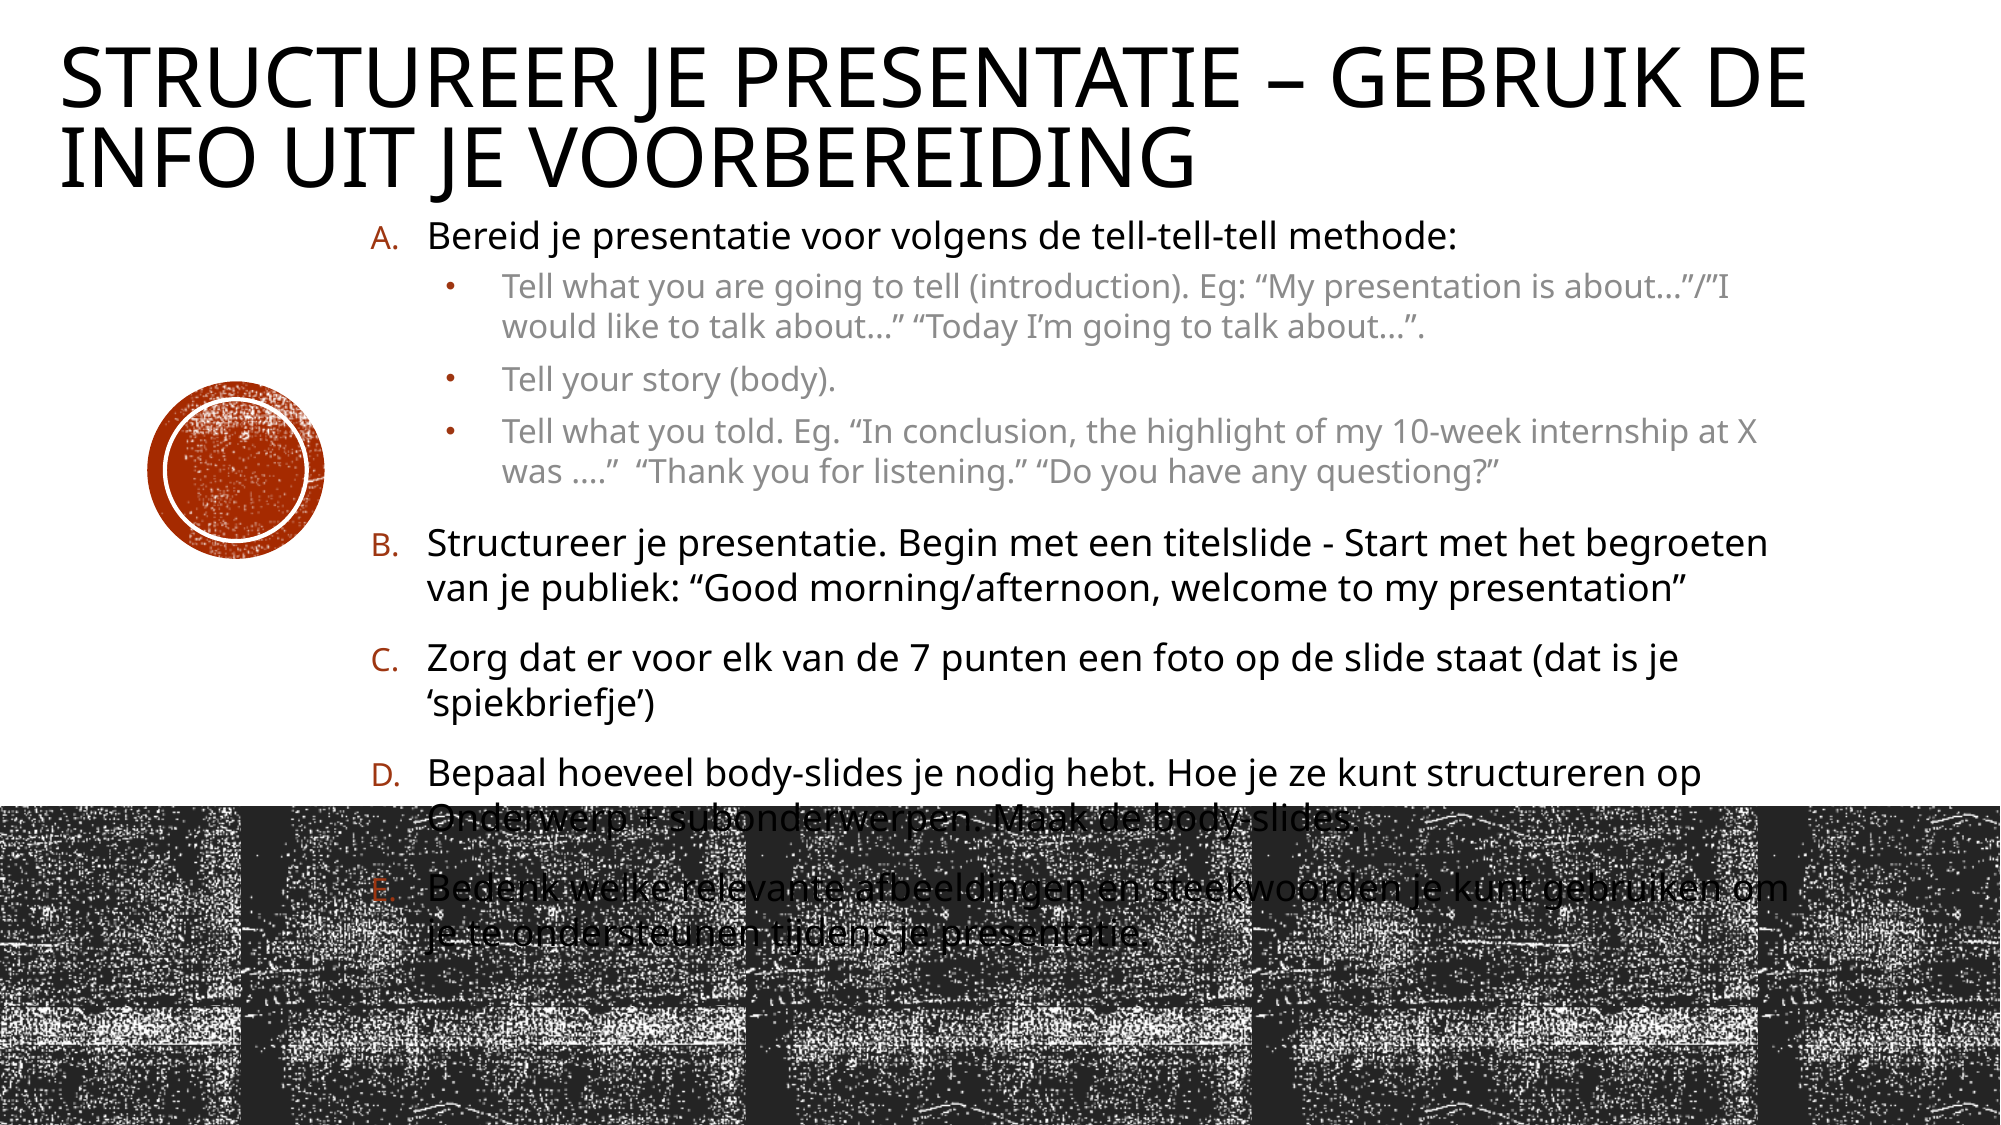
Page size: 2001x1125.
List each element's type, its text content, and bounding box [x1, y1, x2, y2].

title StructurEER JE presentatie – GEBRUIK DE INFO UIT JE VOORBEREIDING [44, 68, 1937, 179]
list Bereid je presentatie voor volgens de tell-tell-tell methode: Tell what you are going to tell (introduction). Eg: “My presentation is about…”/”I would like to talk about…” “Today I’m going to talk about…”. Tell your story (body). Tell what you told. Eg. “In conclusion, the highlight of my 10-week internship at X was ….” “Thank you for listening.” “Do you have any questiong?” Structureer je presentatie. Begin met een titelslide - Start met het begroeten van je publiek: “Good morning/afternoon, welcome to my presentation” Zorg dat er voor elk van de 7 punten een foto op de slide staat (dat is je ‘spiekbriefje’) Bepaal hoeveel body-slides je nodig hebt. Hoe je ze kunt structureren op Onderwerp + subonderwerpen. Maak de body-slides. Bedenk welke relevante afbeeldingen en steekwoorden je kunt gebruiken om je te ondersteunen tijdens je presentatie. [355, 204, 1841, 772]
text_box [355, 823, 1841, 999]
